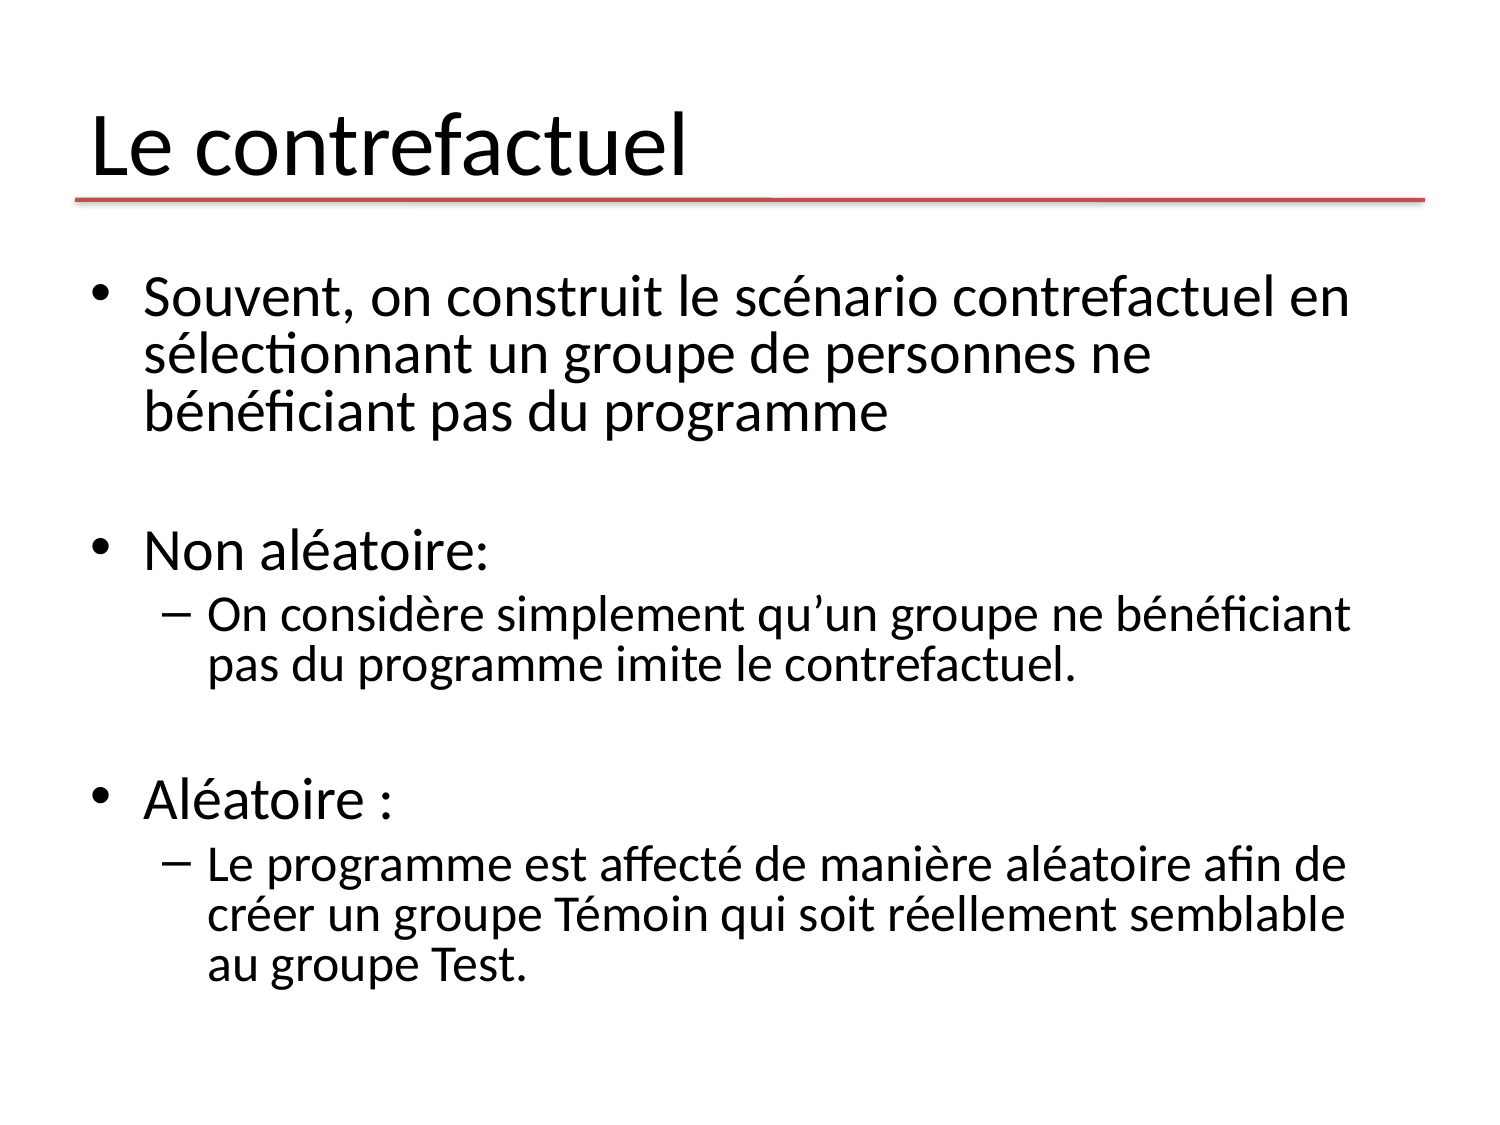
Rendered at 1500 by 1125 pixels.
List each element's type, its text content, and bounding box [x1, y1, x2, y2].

title Le contrefactuel [75, 45, 1425, 233]
list Souvent, on construit le scénario contrefactuel en sélectionnant un groupe de personnes ne bénéficiant pas du programme Non aléatoire: On considère simplement qu’un groupe ne bénéficiant pas du programme imite le contrefactuel. Aléatoire : Le programme est affecté de manière aléatoire afin de créer un groupe Témoin qui soit réellement semblable au groupe Test. [75, 262, 1425, 1005]
